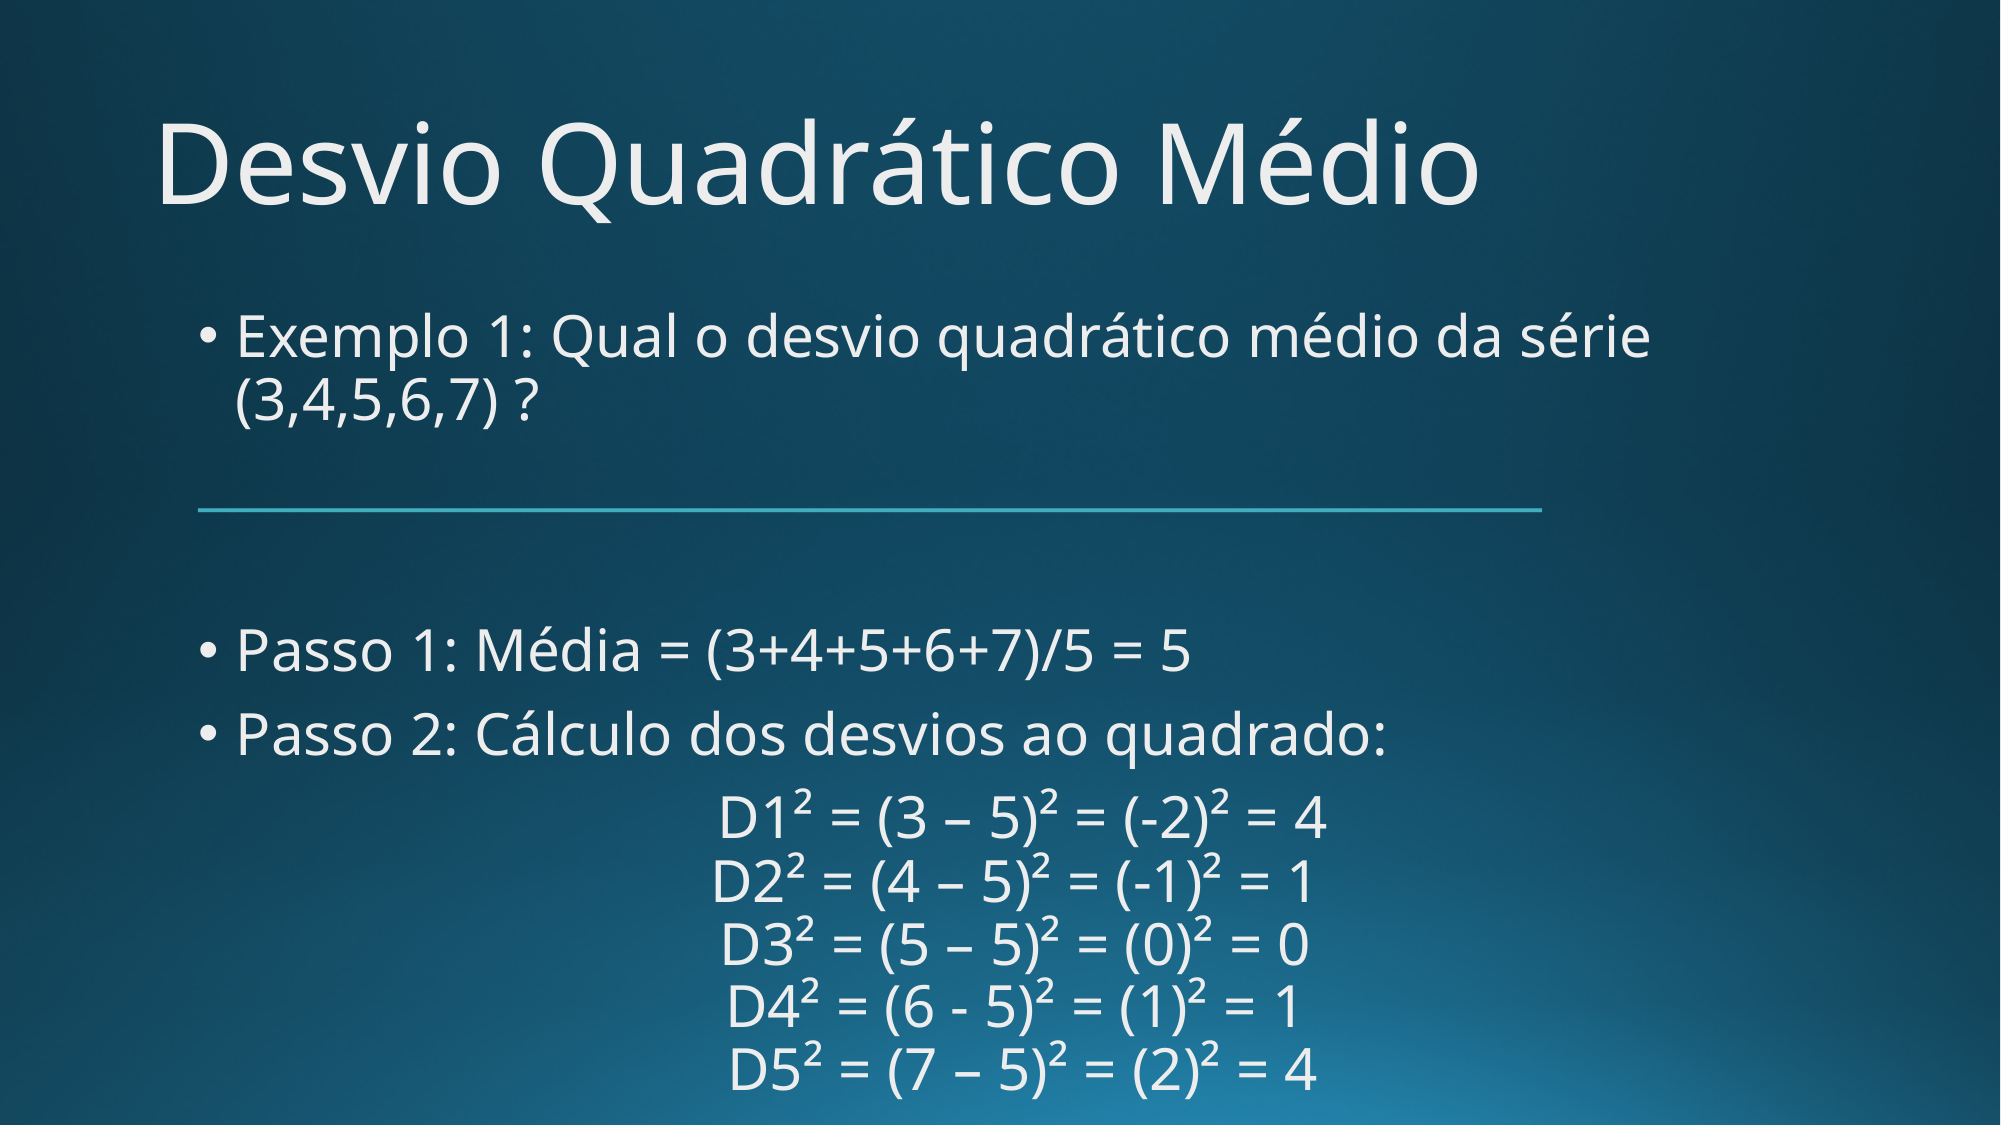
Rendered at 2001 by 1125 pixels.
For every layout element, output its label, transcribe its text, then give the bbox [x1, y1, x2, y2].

text_box Desvio Quadrático Médio [137, 59, 1863, 278]
text_box Exemplo 1: Qual o desvio quadrático médio da série (3,4,5,6,7) ? ________________________________________________________ Passo 1: Média = (3+4+5+6+7)/5 = 5 Passo 2: Cálculo dos desvios ao quadrado: D1² = (3 – 5)² = (-2)² = 4 D2² = (4 – 5)² = (-1)² = 1 D3² = (5 – 5)² = (0)² = 0 D4² = (6 - 5)² = (1)² = 1 D5² = (7 – 5)² = (2)² = 4 [183, 299, 1863, 1013]
picture [0, 0, 2001, 1125]
